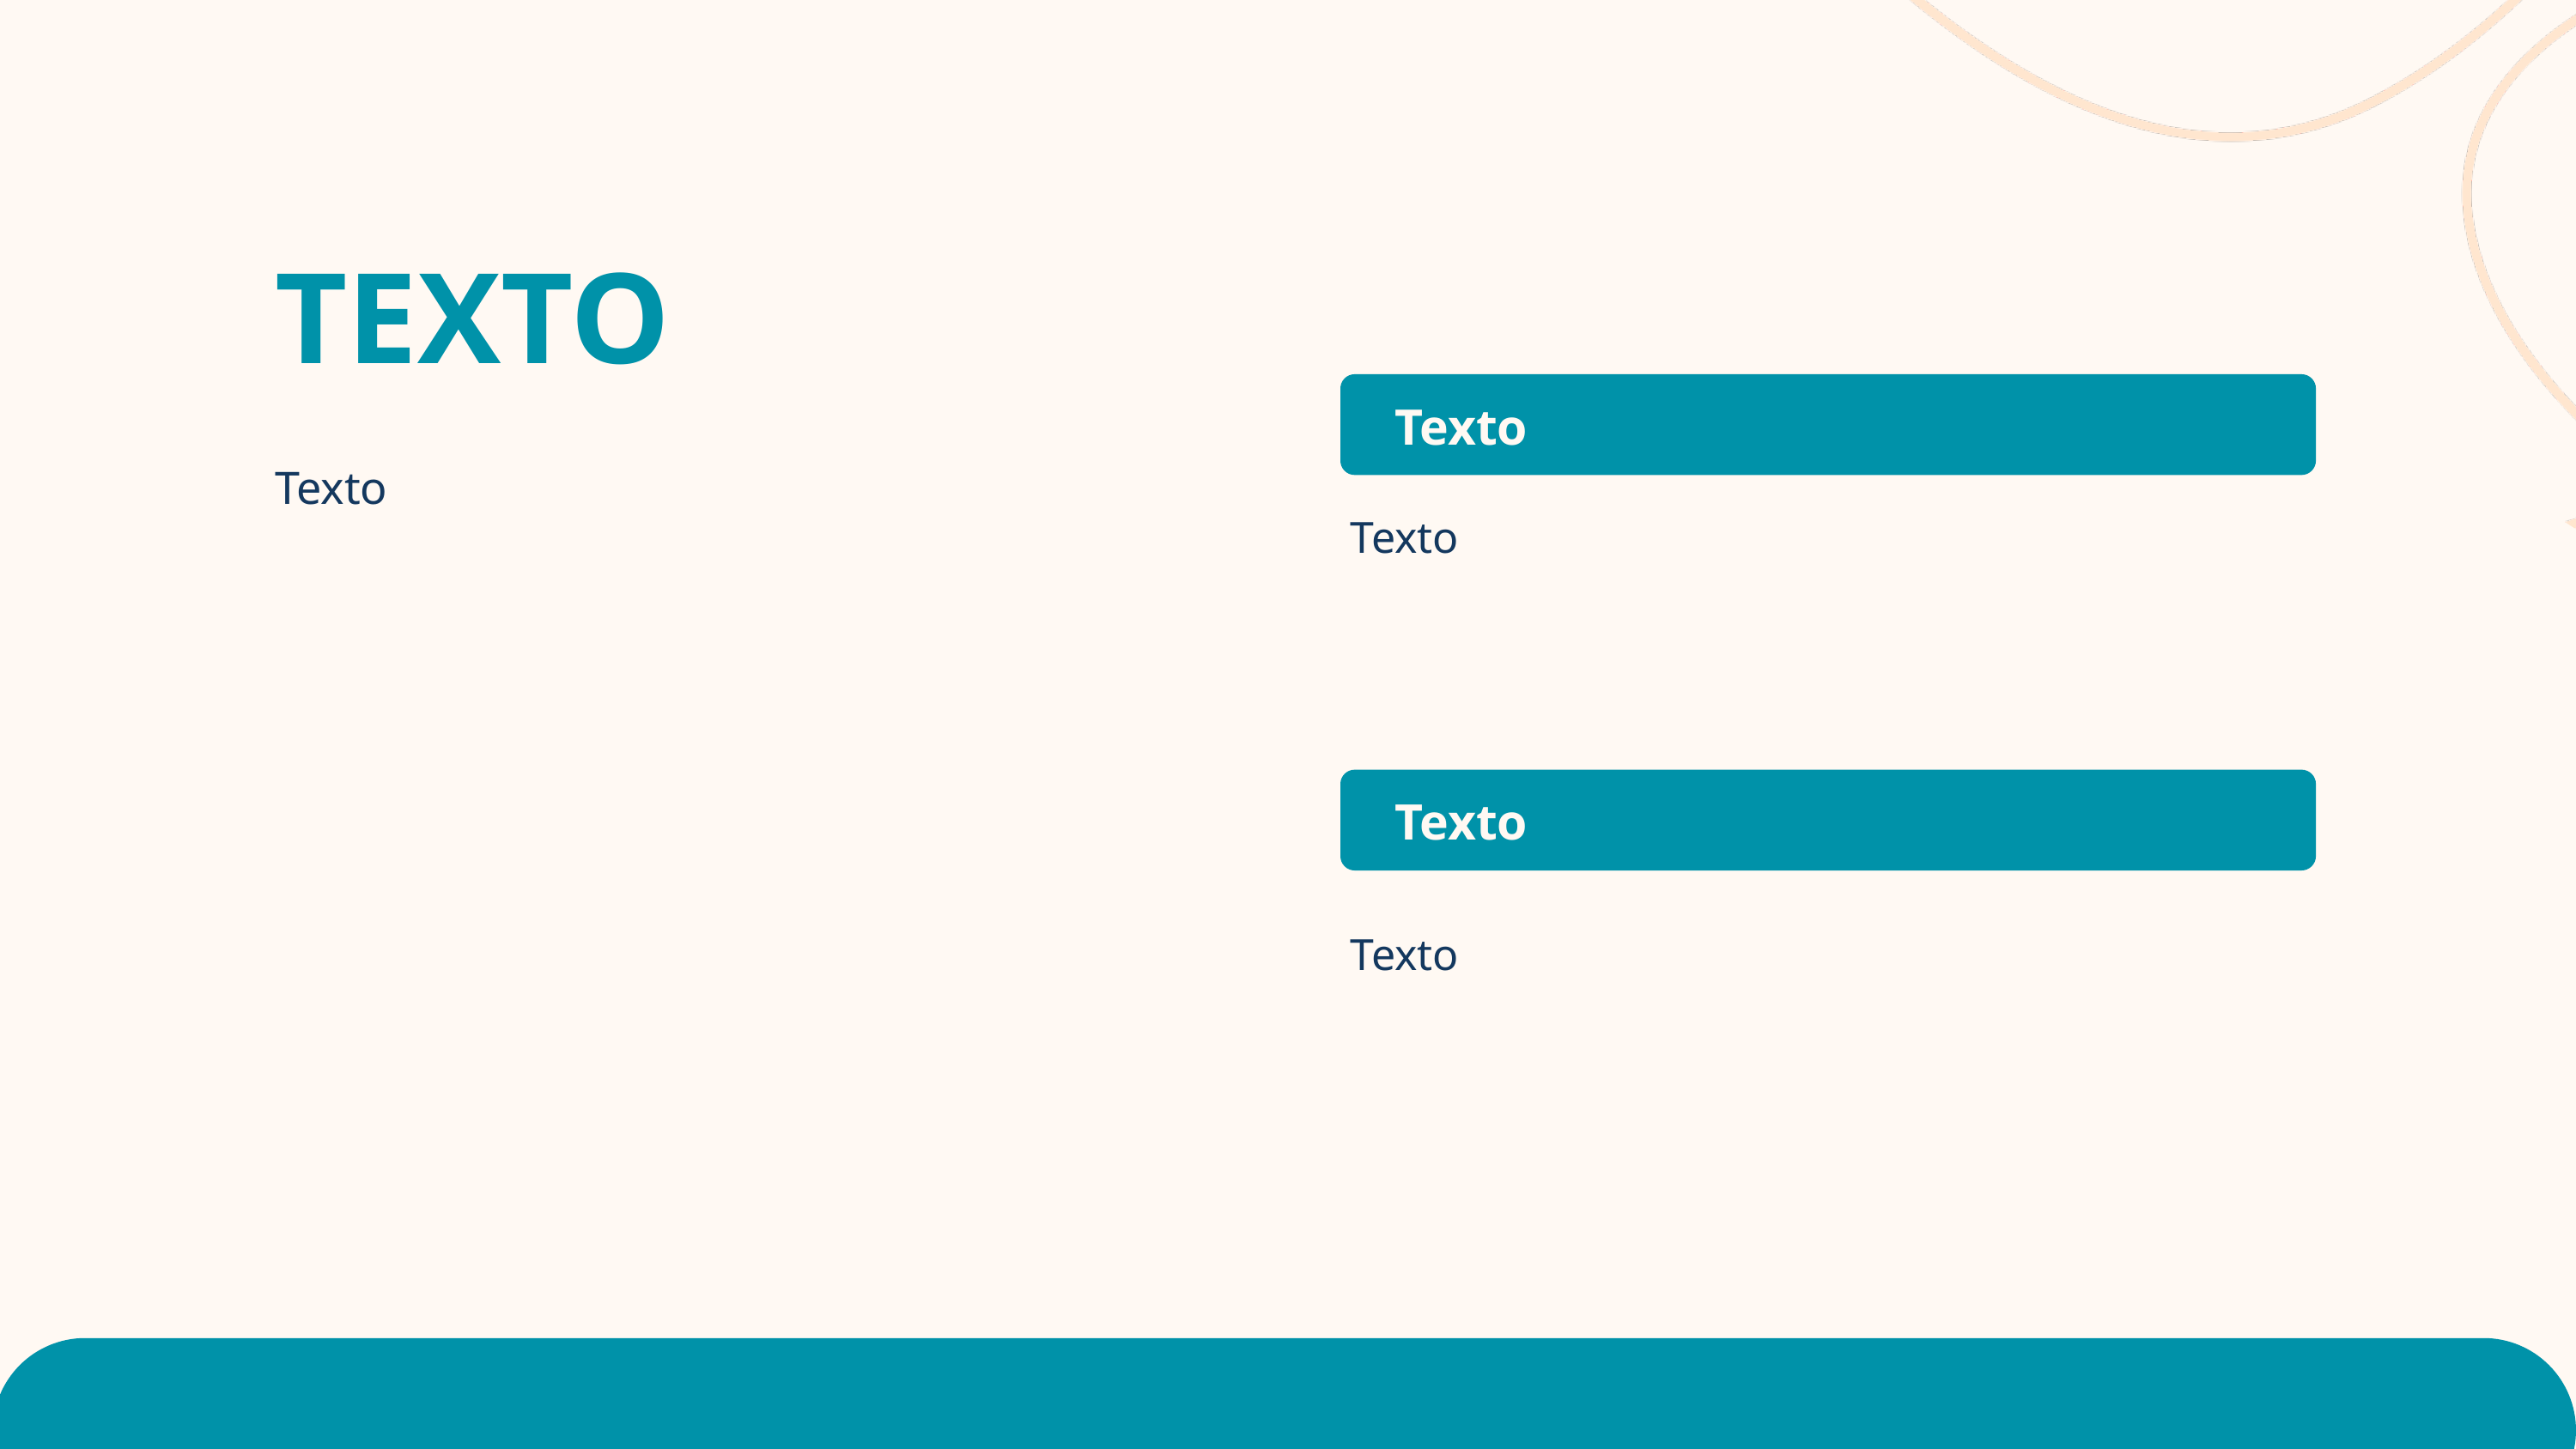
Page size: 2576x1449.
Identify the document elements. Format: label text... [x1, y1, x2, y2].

text_box Texto [1383, 910, 2317, 979]
text_box Texto [1383, 494, 2317, 562]
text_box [1383, 373, 2317, 476]
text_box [1192, 138, 1377, 1449]
text_box Texto [275, 429, 1187, 513]
text_box [1756, 0, 2576, 530]
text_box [1383, 769, 2317, 871]
text_box TEXTO [275, 263, 1139, 389]
